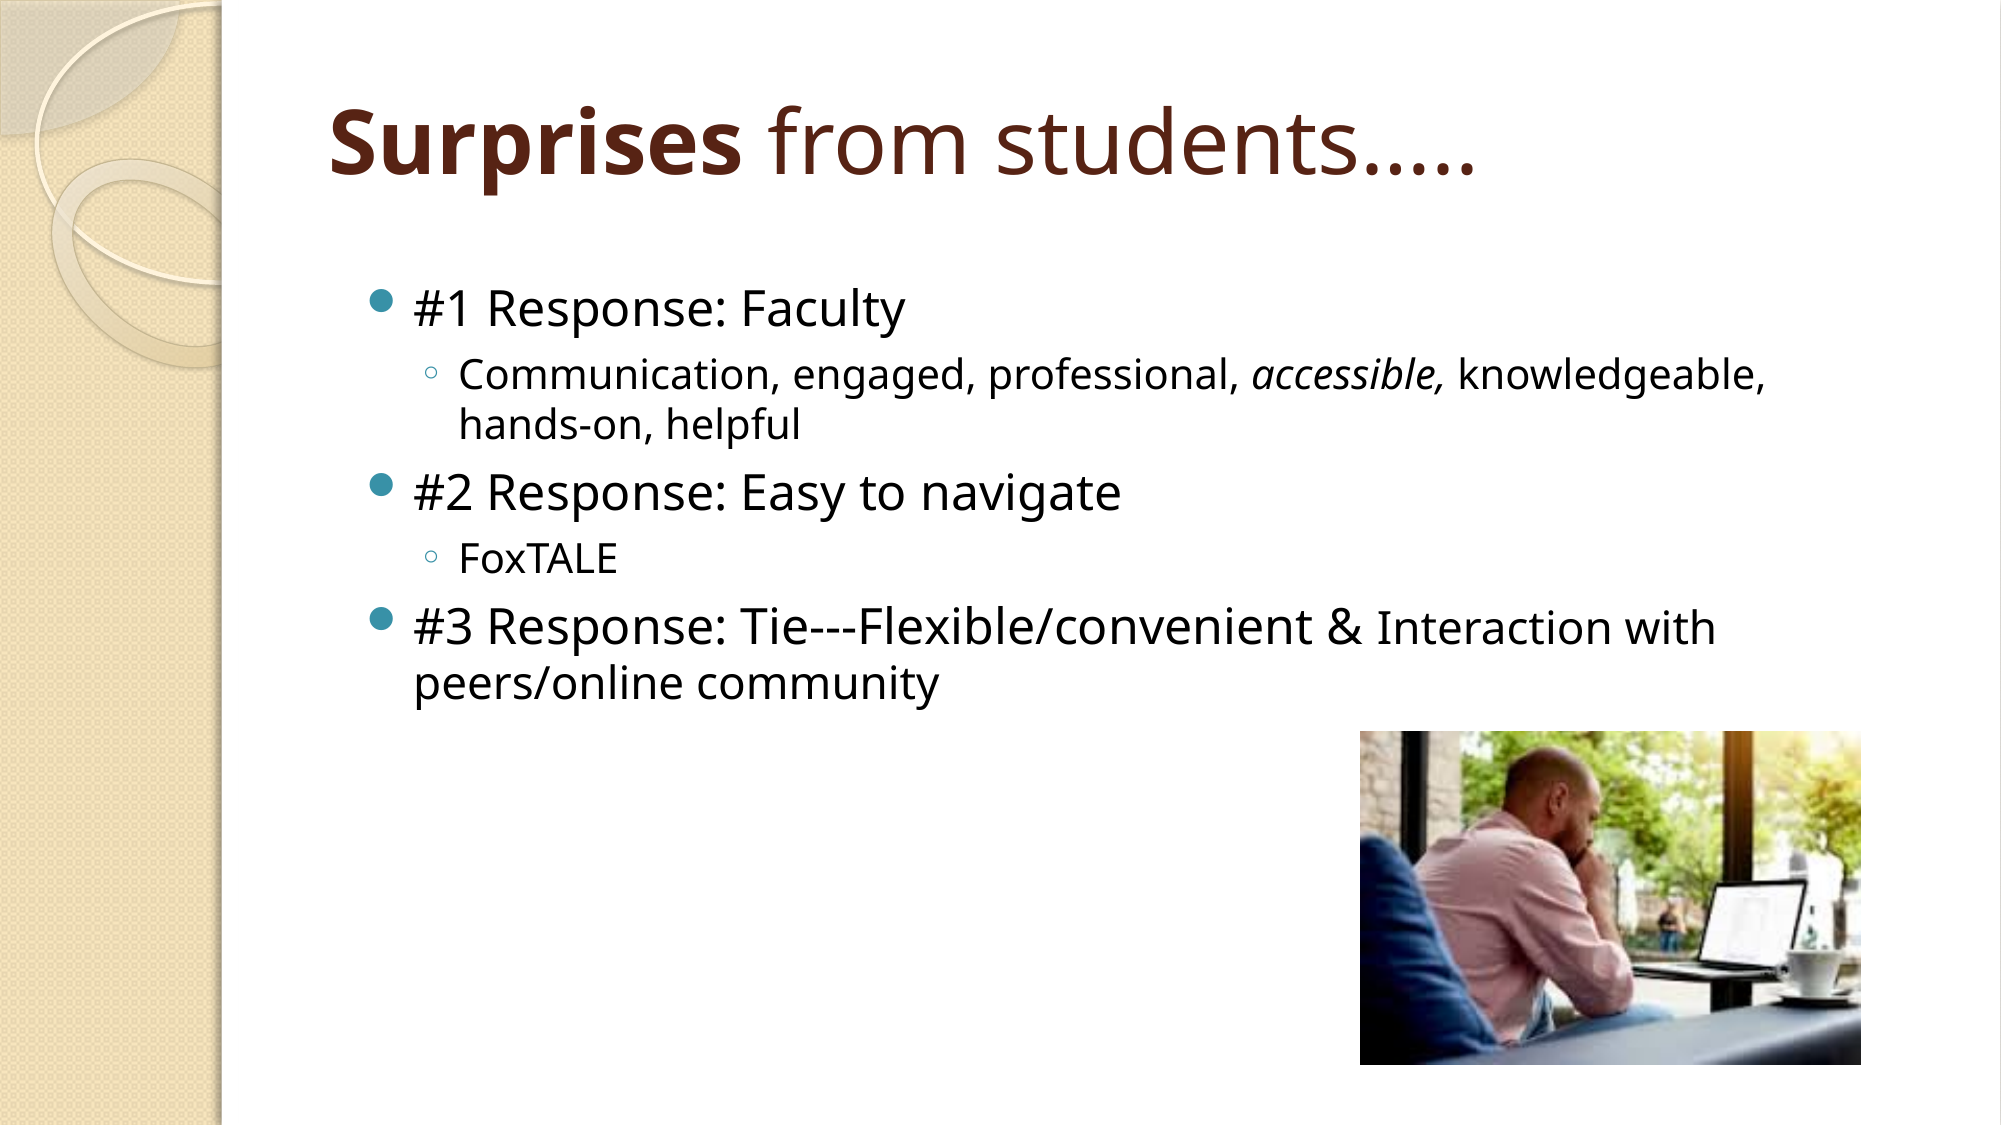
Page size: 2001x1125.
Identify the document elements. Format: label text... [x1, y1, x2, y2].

title Surprises from students….. [313, 45, 1954, 233]
list #1 Response: Faculty Communication, engaged, professional, accessible, knowledgeable, hands-on, helpful #2 Response: Easy to navigate FoxTALE #3 Response: Tie---Flexible/convenient & Interaction with peers/online community [338, 268, 1888, 970]
picture [1360, 731, 1861, 1065]
